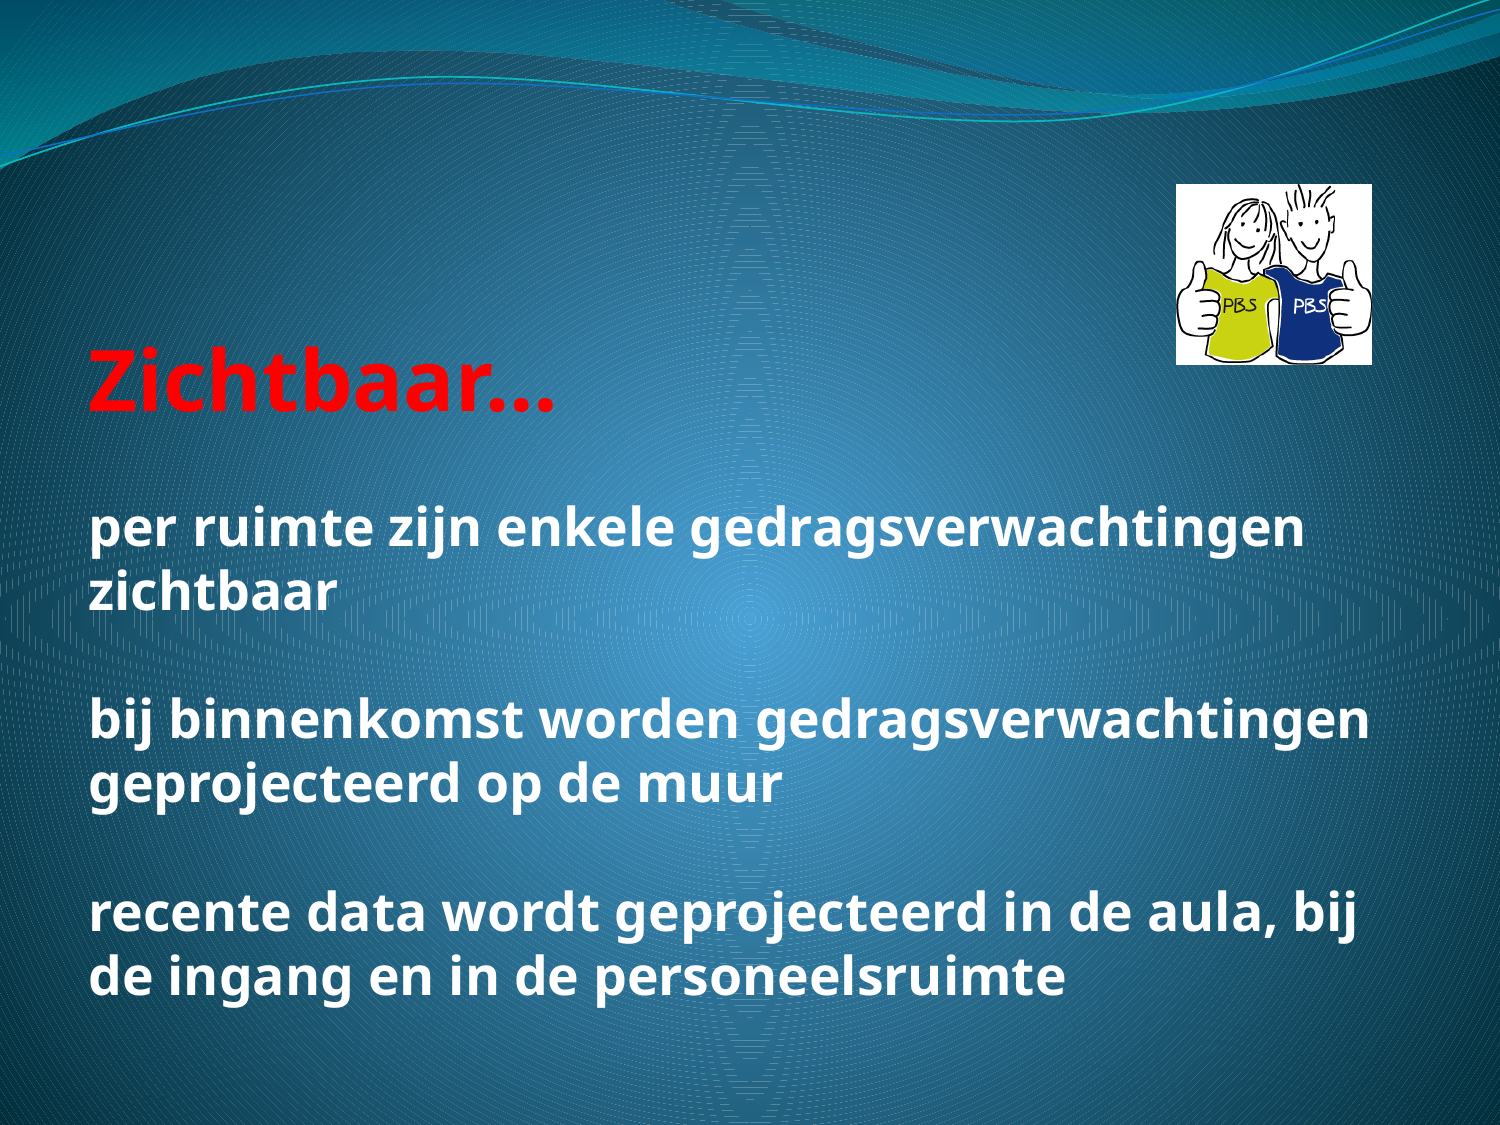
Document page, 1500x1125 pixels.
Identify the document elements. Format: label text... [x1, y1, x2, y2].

picture [1176, 184, 1373, 365]
title Zichtbaar… per ruimte zijn enkele gedragsverwachtingen zichtbaar bij binnenkomst worden gedragsverwachtingen geprojecteerd op de muur recente data wordt geprojecteerd in de aula, bij de ingang en in de personeelsruimte [88, 255, 1377, 1071]
